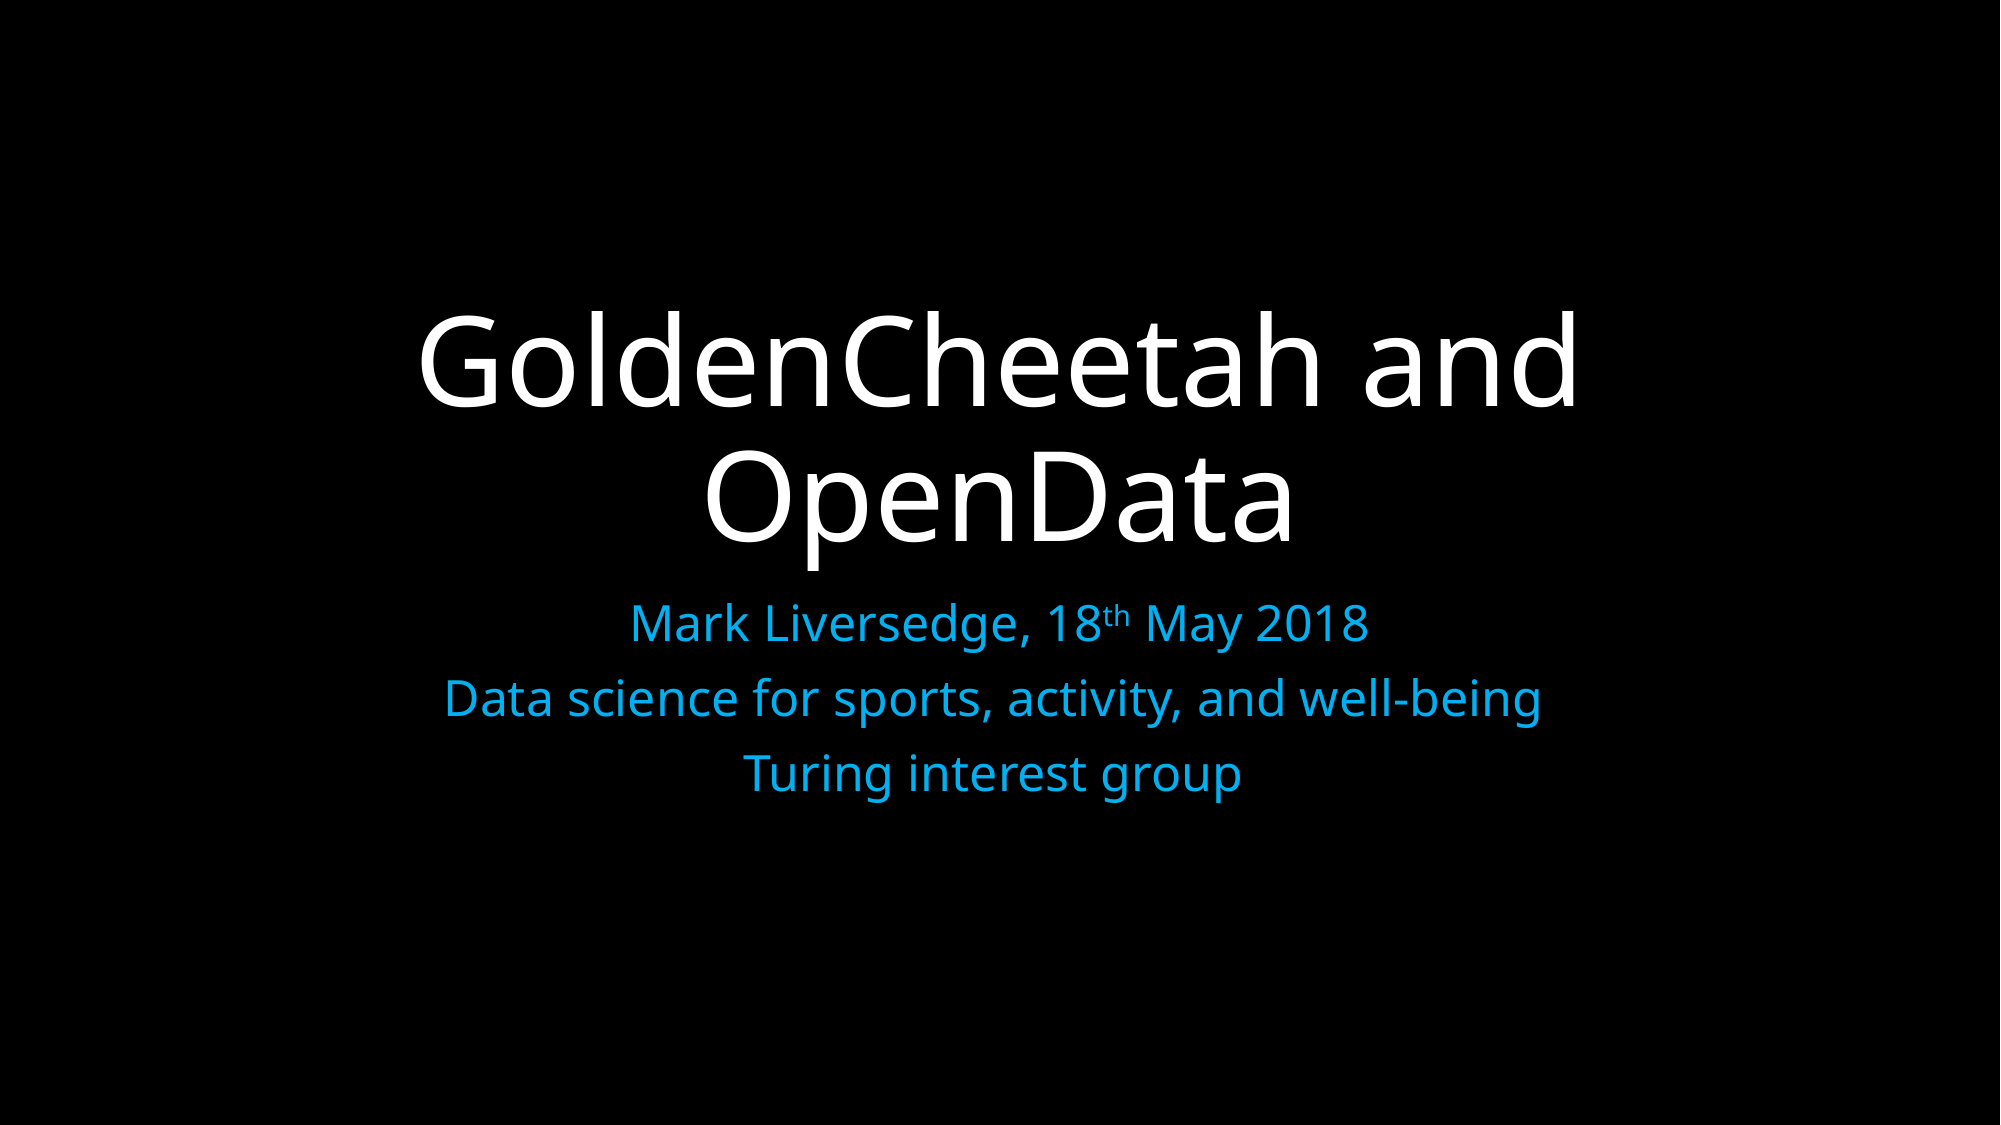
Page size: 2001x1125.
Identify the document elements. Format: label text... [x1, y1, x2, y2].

title GoldenCheetah and OpenData [249, 184, 1750, 576]
subtitle Mark Liversedge, 18th May 2018 Data science for sports, activity, and well-being Turing interest group [249, 590, 1750, 863]
